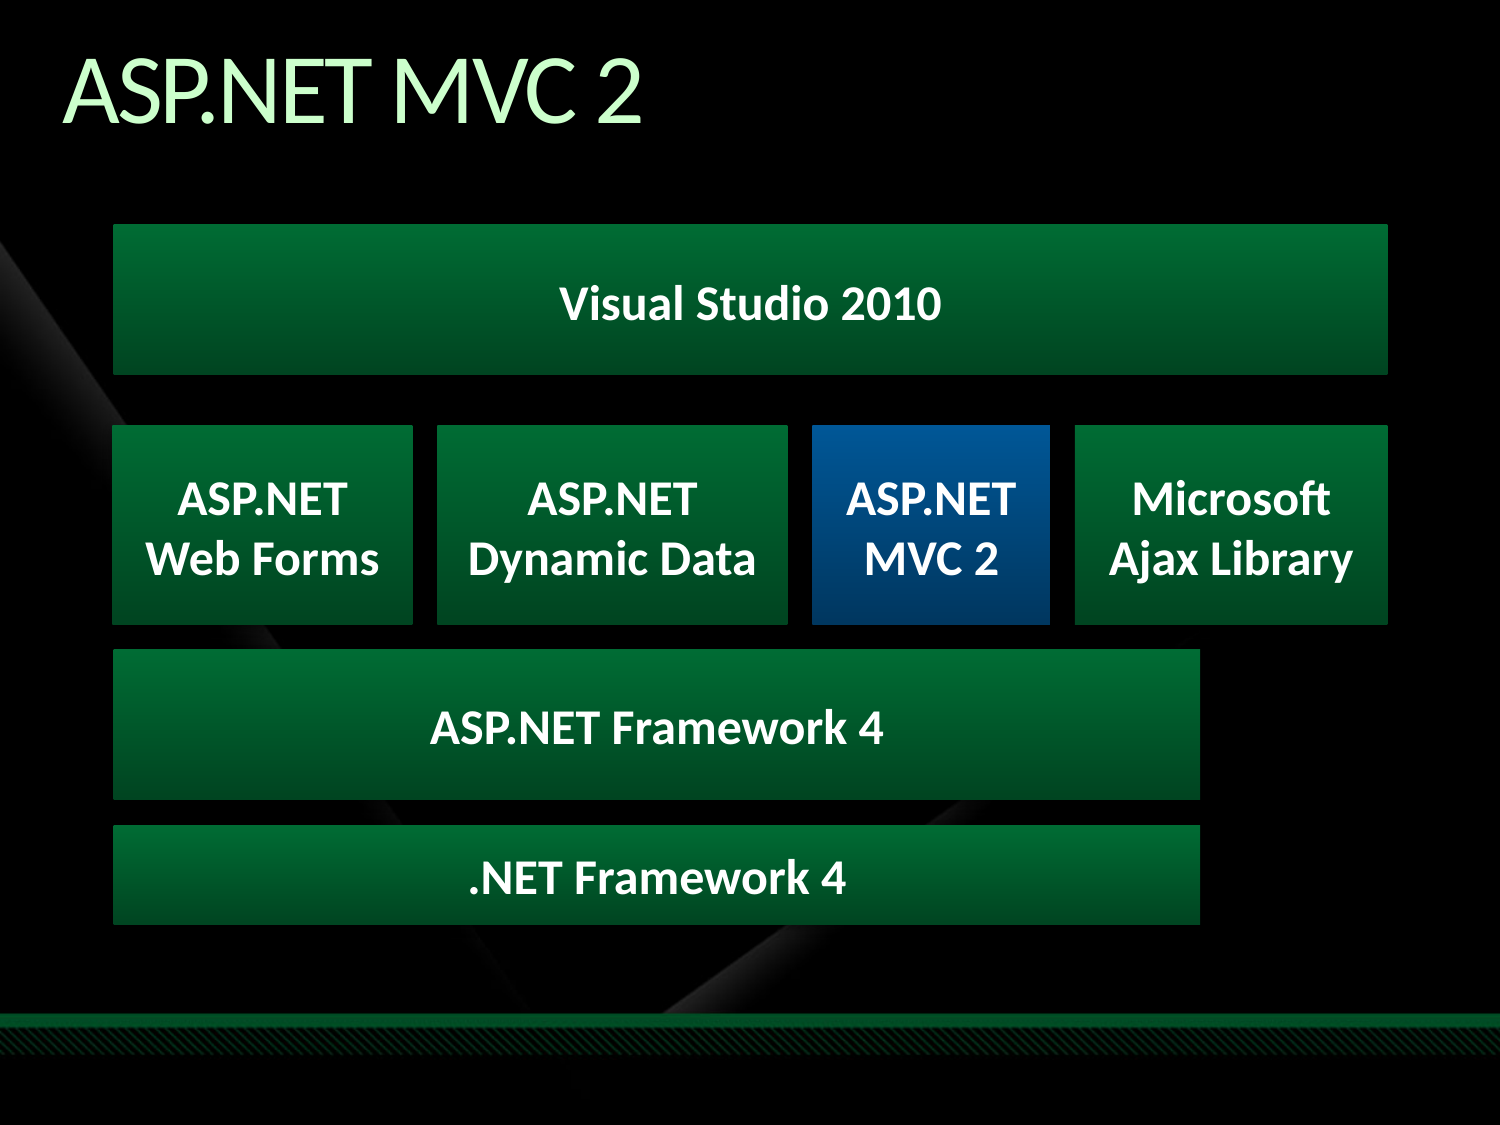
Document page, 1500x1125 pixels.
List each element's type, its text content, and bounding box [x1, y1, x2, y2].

text_box Microsoft Ajax Library [1074, 425, 1388, 625]
text_box ASP.NET Web Forms [112, 425, 413, 625]
text_box Visual Studio 2010 [113, 224, 1388, 375]
text_box .NET Framework 4 [113, 825, 1201, 925]
text_box ASP.NET MVC 2 [812, 425, 1050, 625]
text_box ASP.NET Framework 4 [113, 649, 1201, 800]
text_box ASP.NET Dynamic Data [437, 425, 788, 625]
picture [0, 0, 1500, 1125]
title ASP.NET MVC 2 [62, 37, 1438, 147]
